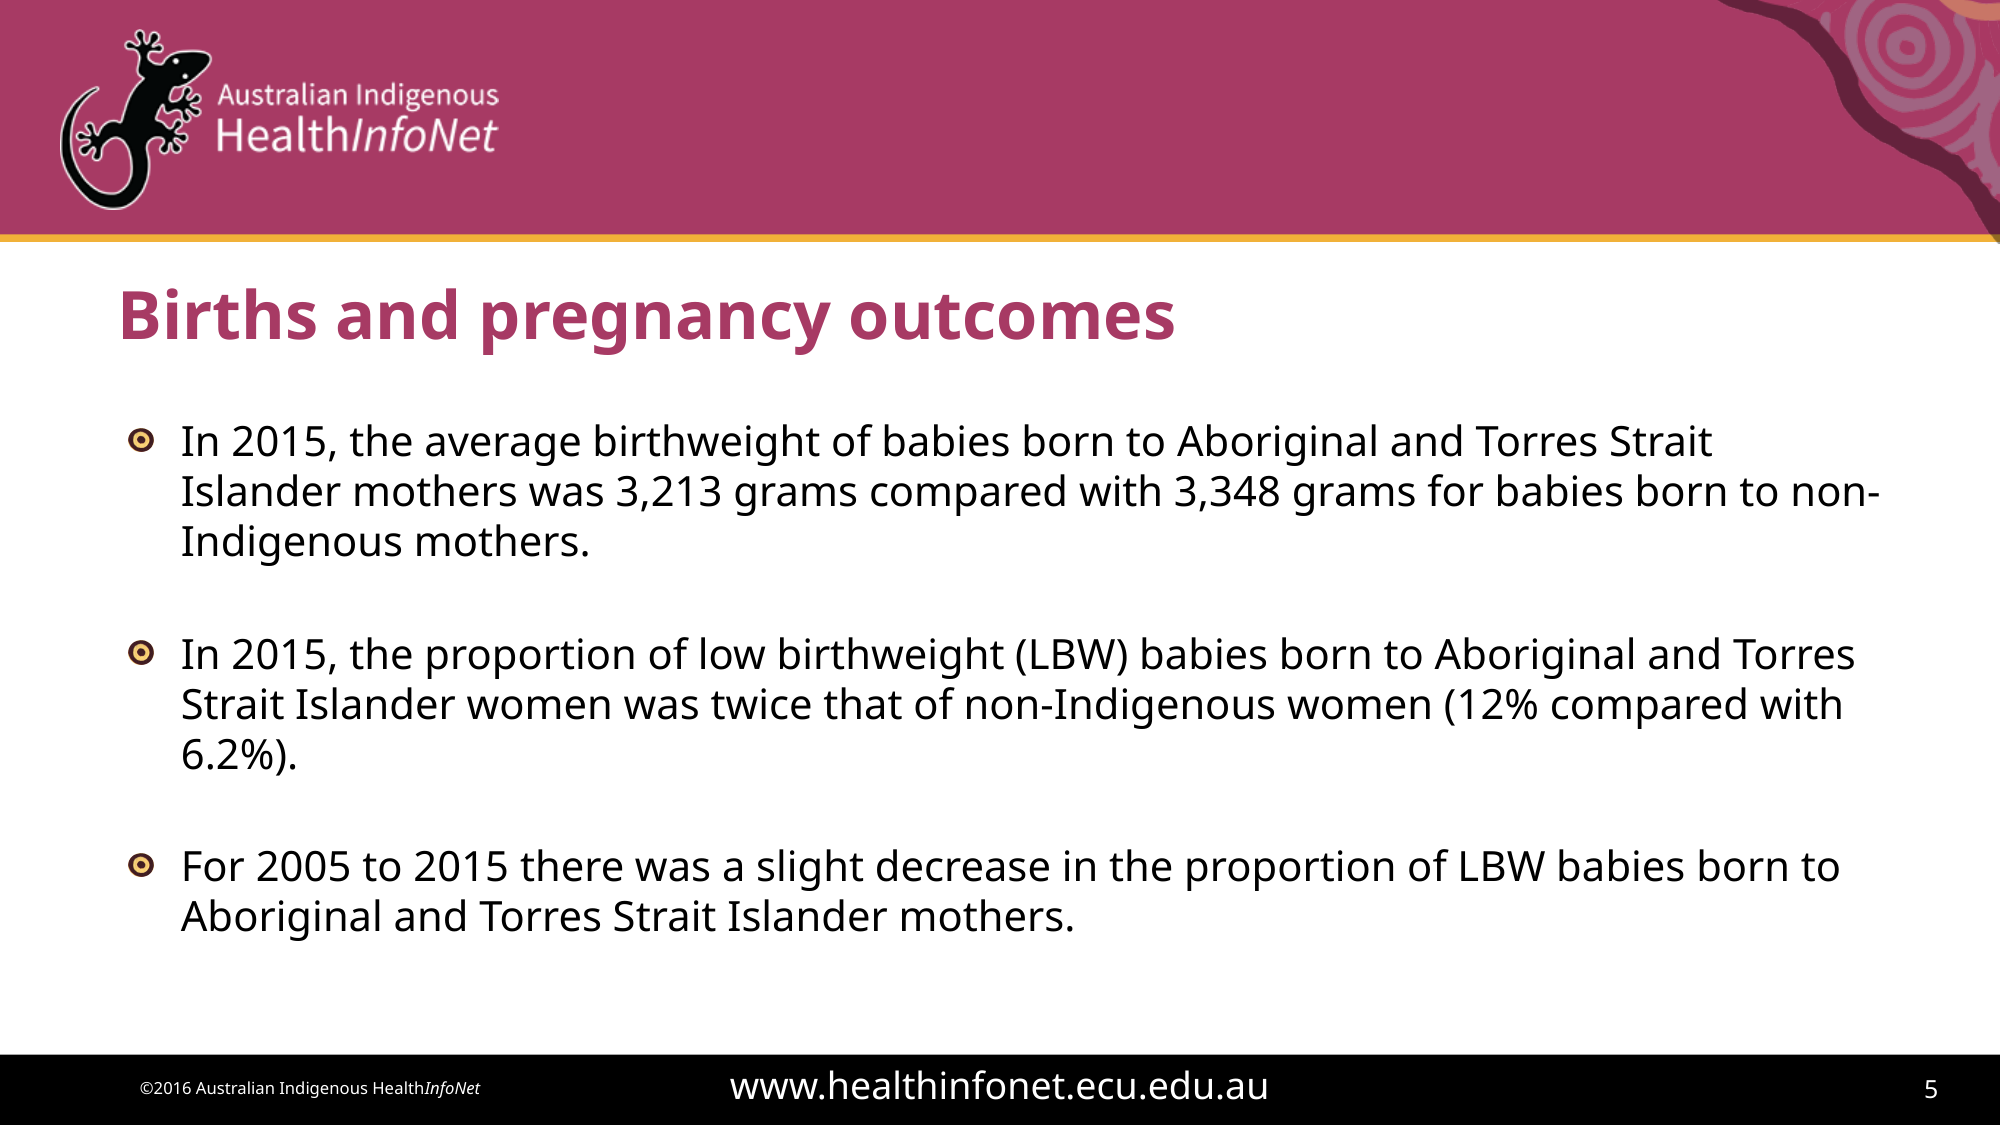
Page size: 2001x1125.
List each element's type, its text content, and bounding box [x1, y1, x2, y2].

picture [1673, 0, 2000, 279]
title Births and pregnancy outcomes [102, 249, 1900, 375]
picture [60, 29, 499, 210]
picture [128, 640, 154, 665]
picture [128, 428, 154, 452]
list In 2015, the average birthweight of babies born to Aboriginal and Torres Strait Islander mothers was 3,213 grams compared with 3,348 grams for babies born to non-Indigenous mothers. In 2015, the proportion of low birthweight (LBW) babies born to Aboriginal and Torres Strait Islander women was twice that of non-Indigenous women (12% compared with 6.2%). For 2005 to 2015 there was a slight decrease in the proportion of LBW babies born to Aboriginal and Torres Strait Islander mothers. [99, 399, 1901, 1051]
picture [128, 853, 154, 877]
